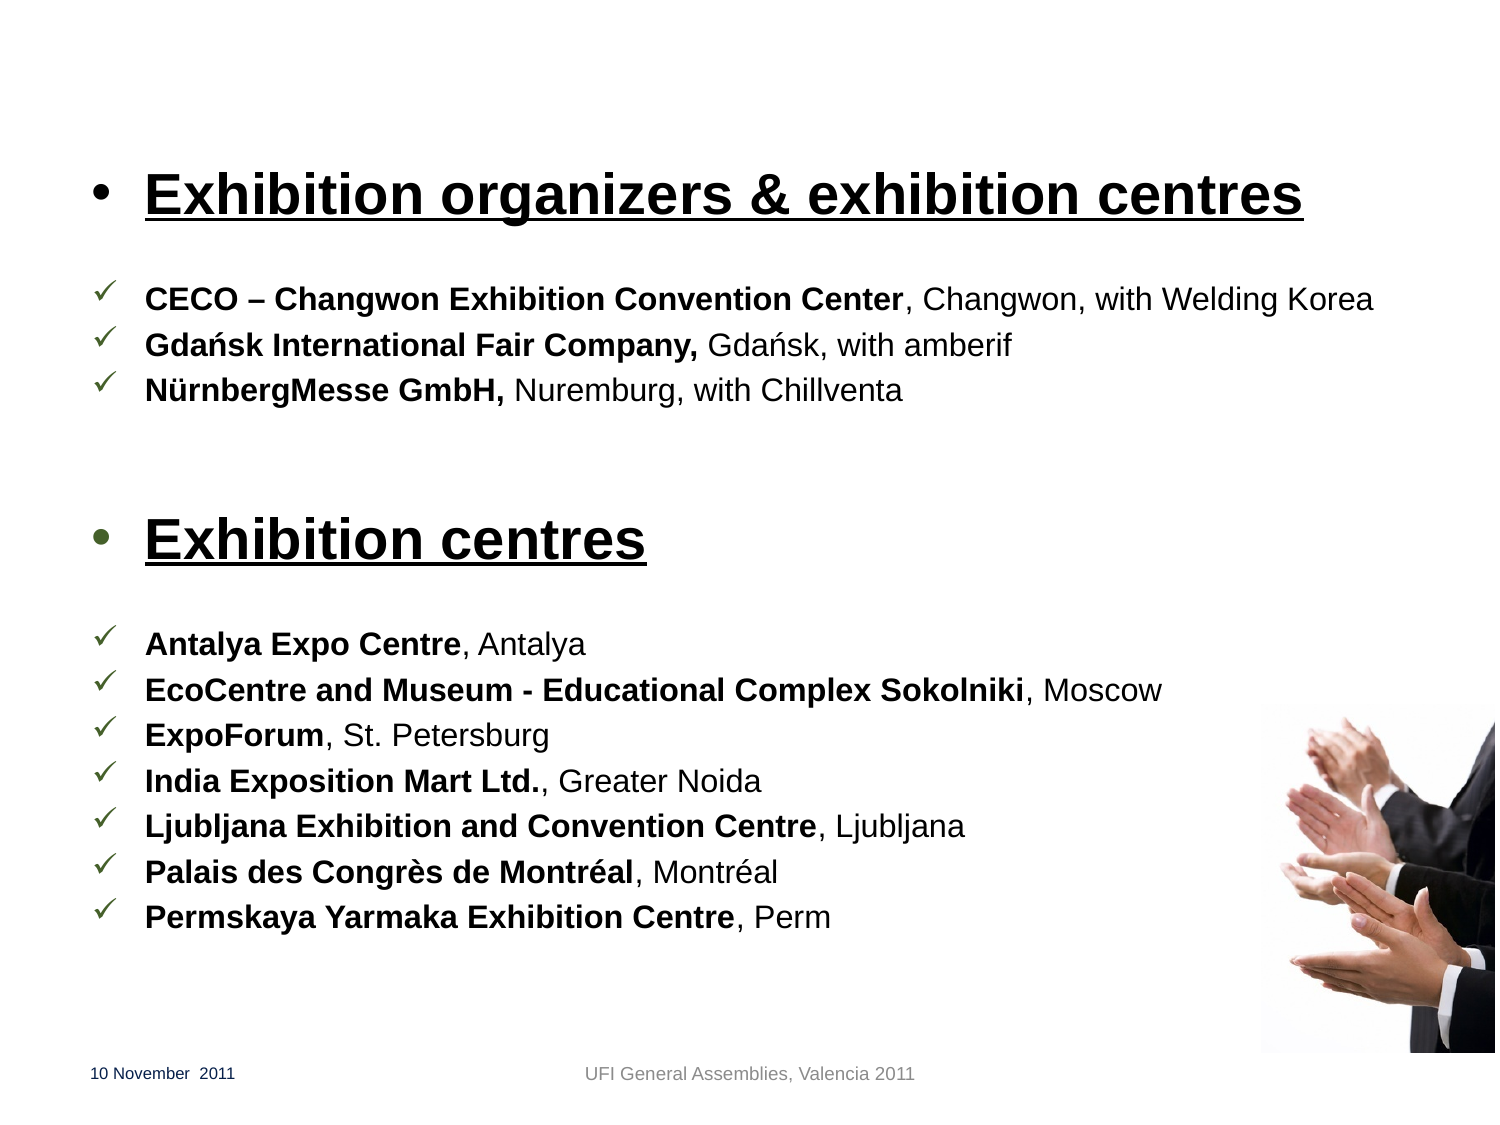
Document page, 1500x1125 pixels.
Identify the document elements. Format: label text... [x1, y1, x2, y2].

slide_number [75, 1042, 425, 1103]
picture [1261, 703, 1495, 1053]
footer UFI General Assemblies, Valencia 2011 [512, 1042, 988, 1103]
list Exhibition organizers & exhibition centres CECO – Changwon Exhibition Convention Center, Changwon, with Welding Korea Gdańsk International Fair Company, Gdańsk, with amberif NürnbergMesse GmbH, Nuremburg, with Chillventa Exhibition centres Antalya Expo Centre, Antalya EcoCentre and Museum - Educational Complex Sokolniki, Moscow ExpoForum, St. Petersburg India Exposition Mart Ltd., Greater Noida Ljubljana Exhibition and Convention Centre, Ljubljana Palais des Congrès de Montréal, Montréal Permskaya Yarmaka Exhibition Centre, Perm [76, 148, 1425, 953]
